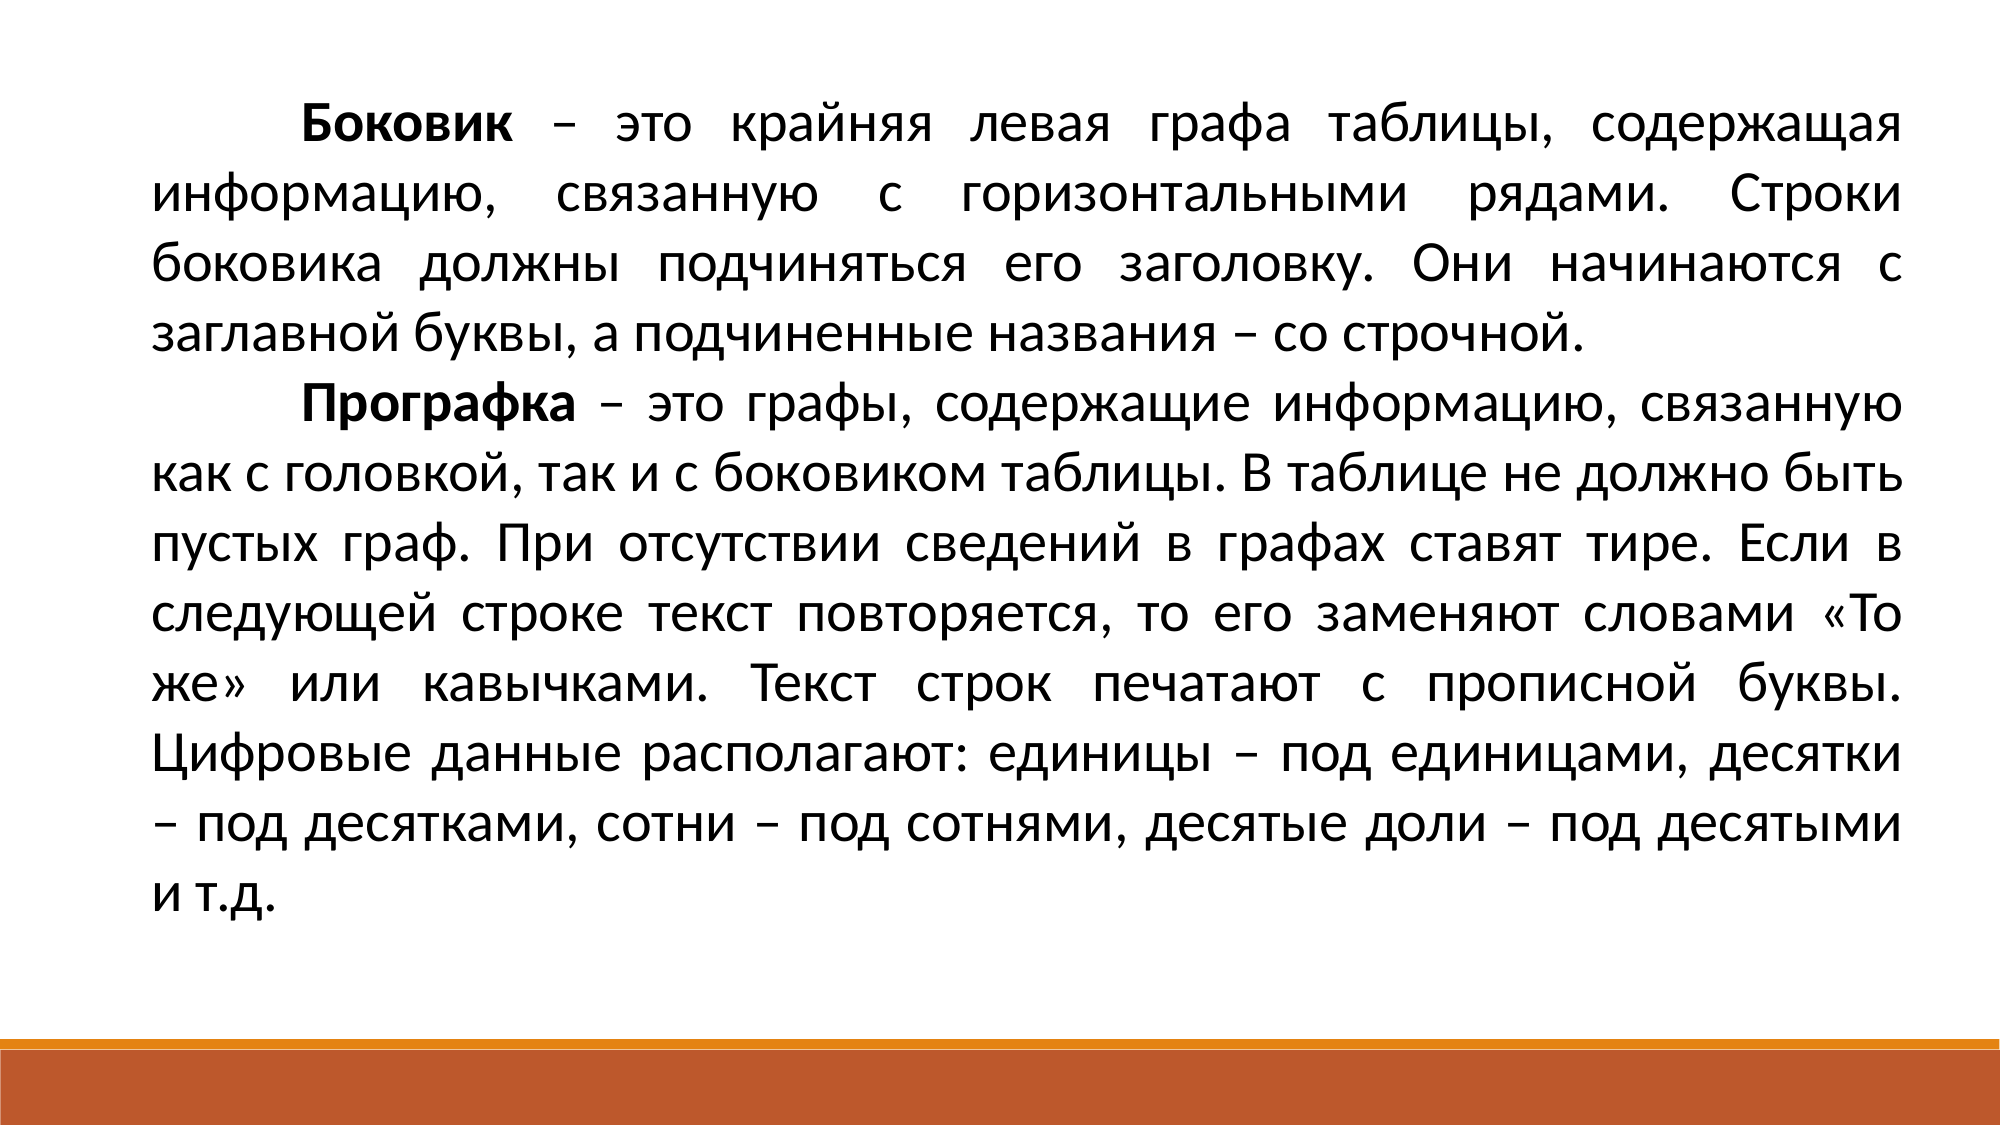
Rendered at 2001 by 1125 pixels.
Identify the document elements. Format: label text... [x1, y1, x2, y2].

text_box Боковик – это крайняя левая графа таблицы, содержащая информацию, связанную с горизонтальными рядами. Строки боковика должны подчиняться его заголовку. Они начинаются с заглавной буквы, а подчиненные названия – со строчной. Прографка – это графы, содержащие информацию, связанную как с головкой, так и с боковиком таблицы. В таблице не должно быть пустых граф. При отсутствии сведений в графах ставят тире. Если в следующей строке текст повторяется, то его заменяют словами «То же» или кавычками. Текст строк печатают с прописной буквы. Цифровые данные располагают: единицы – под единицами, десятки – под десятками, сотни – под сотнями, десятые доли – под десятыми и т.д. [136, 75, 1919, 930]
